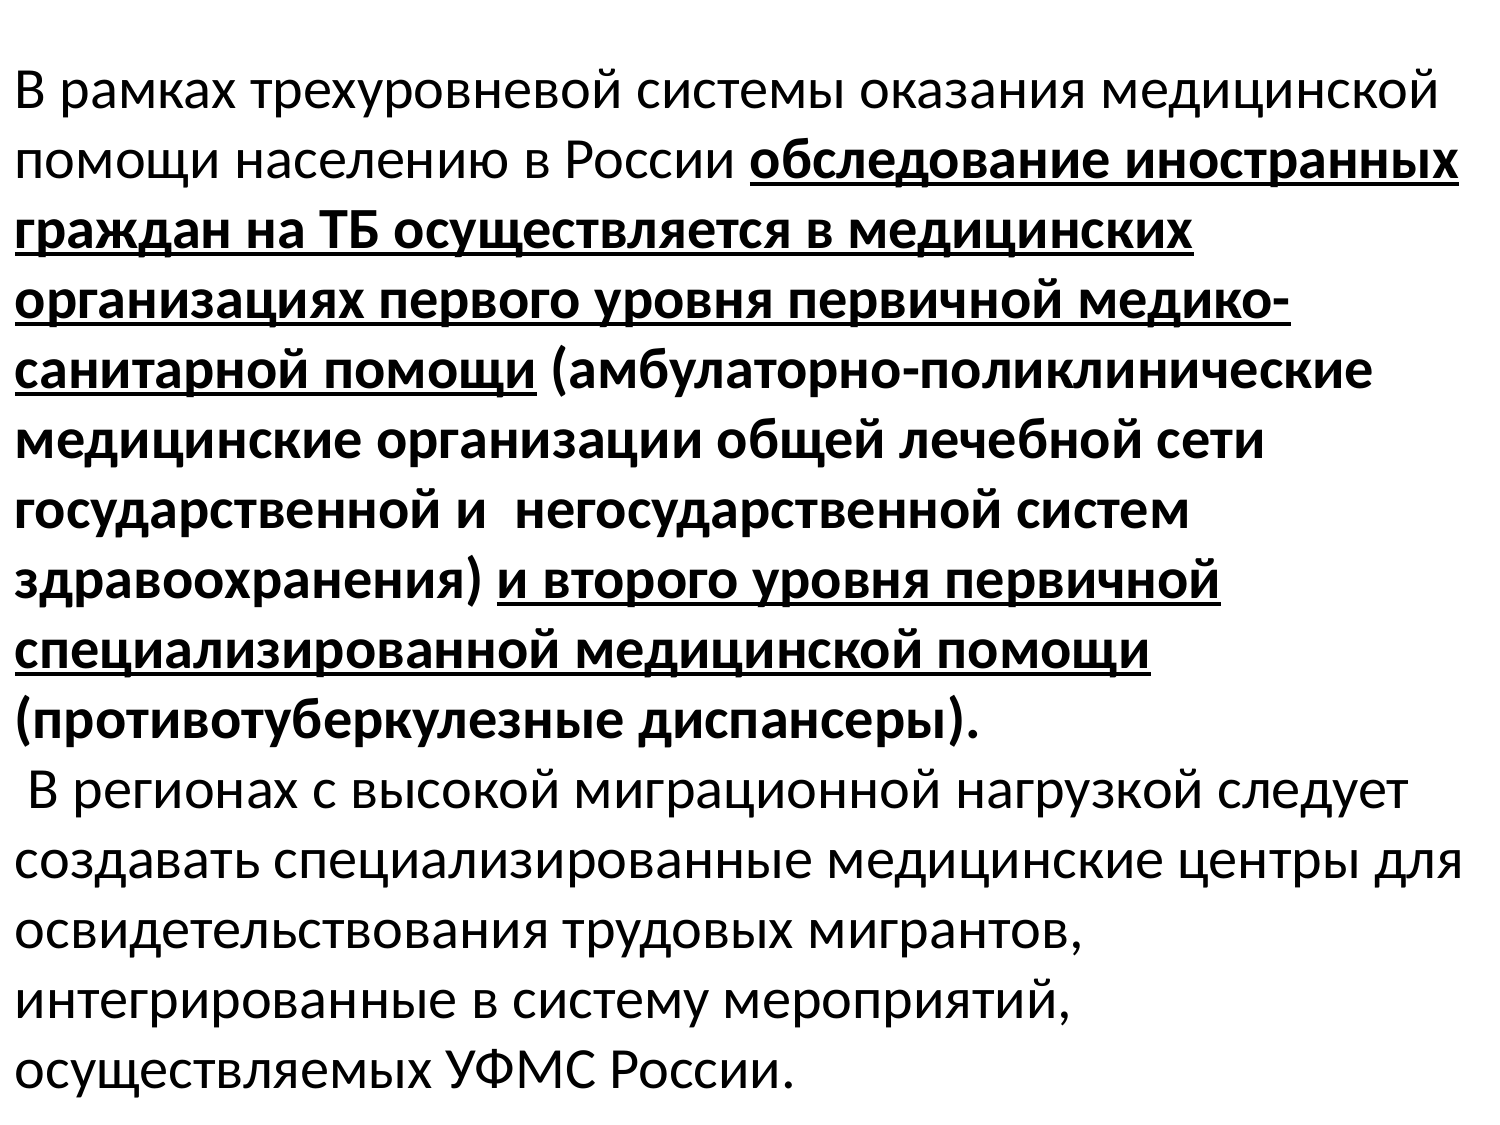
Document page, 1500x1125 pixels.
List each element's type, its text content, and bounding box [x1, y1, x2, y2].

text_box В рамках трехуровневой системы оказания медицинской помощи населению в России обследование иностранных граждан на ТБ осуществляется в медицинских организациях первого уровня первичной медико-санитарной помощи (амбулаторно-поликлинические медицинские организации общей лечебной сети государственной и негосударственной систем здравоохранения) и второго уровня первичной специализированной медицинской помощи (противотуберкулезные диспансеры). В регионах с высокой миграционной нагрузкой следует создавать специализированные медицинские центры для освидетельствования трудовых мигрантов, интегрированные в систему мероприятий, осуществляемых УФМС России. [0, 42, 1500, 1108]
